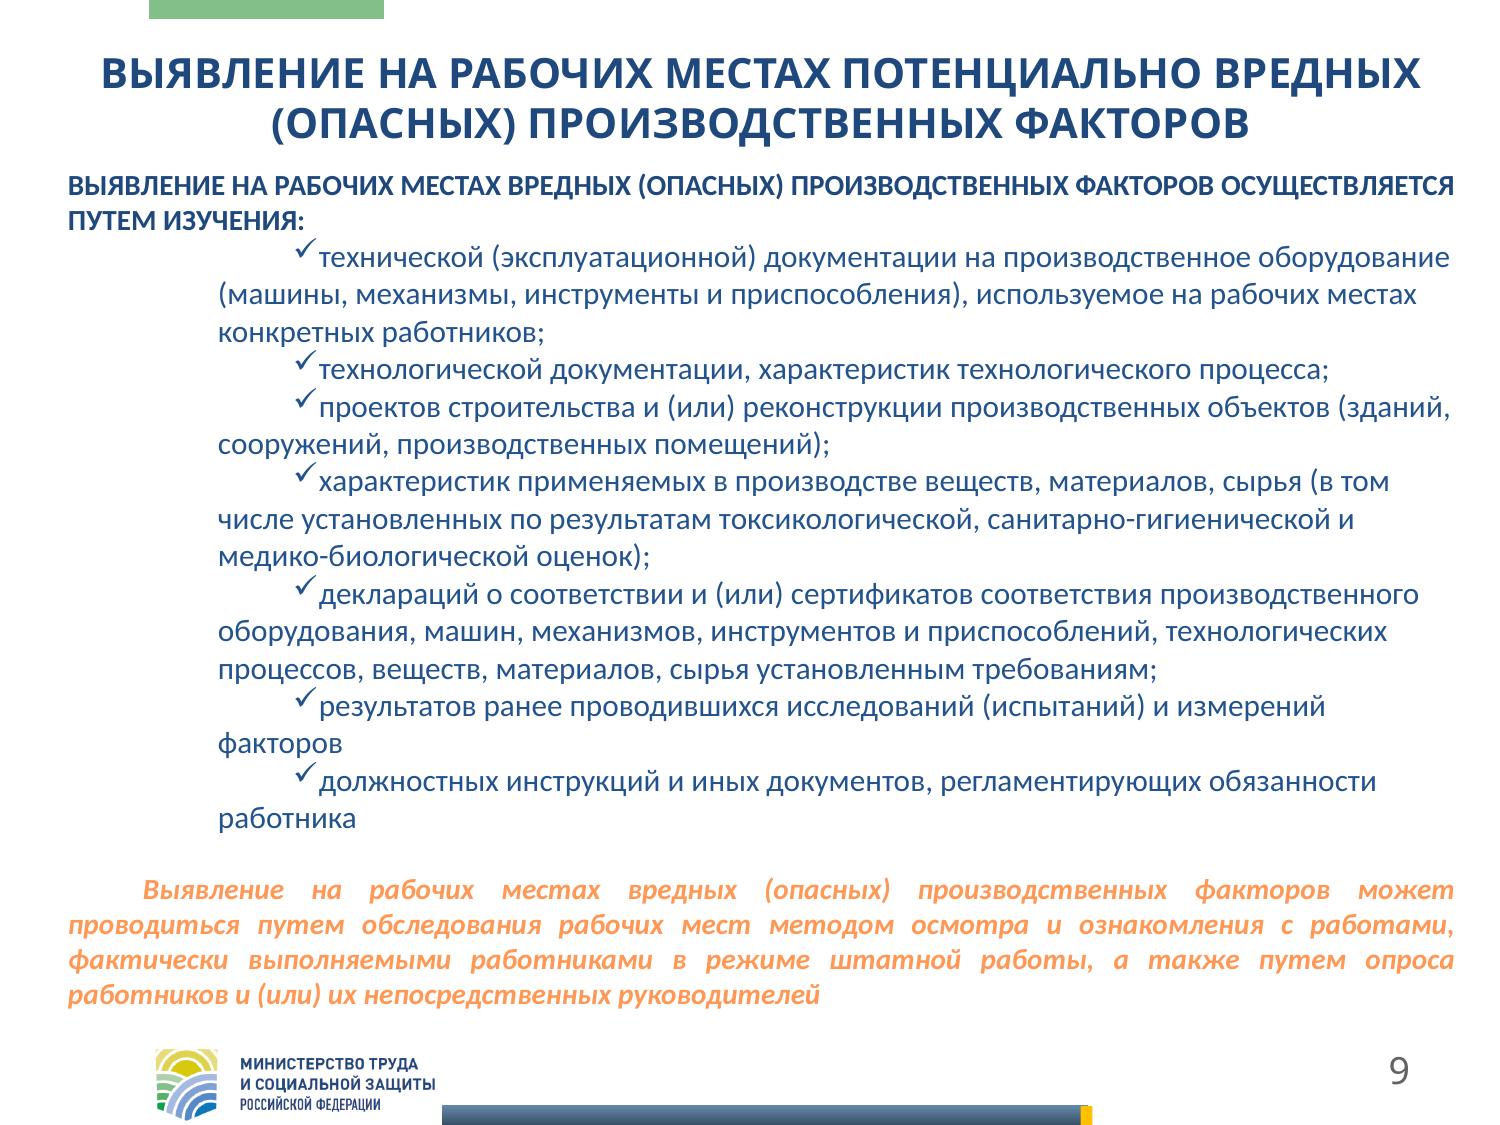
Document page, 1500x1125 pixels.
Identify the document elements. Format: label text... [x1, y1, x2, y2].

text_box ВЫЯВЛЕНИЕ НА РАБОЧИХ МЕСТАХ ВРЕДНЫХ (ОПАСНЫХ) ПРОИЗВОДСТВЕННЫХ ФАКТОРОВ ОСУЩЕСТВЛЯЕТСЯ ПУТЕМ ИЗУЧЕНИЯ: технической (эксплуатационной) документации на производственное оборудование (машины, механизмы, инструменты и приспособления), используемое на рабочих местах конкретных работников; технологической документации, характеристик технологического процесса; проектов строительства и (или) реконструкции производственных объектов (зданий, сооружений, производственных помещений); характеристик применяемых в производстве веществ, материалов, сырья (в том числе установленных по результатам токсикологической, санитарно-гигиенической и медико-биологической оценок); деклараций о соответствии и (или) сертификатов соответствия производственного оборудования, машин, механизмов, инструментов и приспособлений, технологических процессов, веществ, материалов, сырья установленным требованиям; результатов ранее проводившихся исследований (испытаний) и измерений факторов должностных инструкций и иных документов, регламентирующих обязанности работника Выявление на рабочих местах вредных (опасных) производственных факторов может проводиться путем обследования рабочих мест методом осмотра и ознакомления с работами, фактически выполняемыми работниками в режиме штатной работы, а также путем опроса работников и (или) их непосредственных руководителей [53, 158, 1471, 1018]
slide_number 9 [1074, 1042, 1425, 1103]
text_box [448, 1105, 1079, 1125]
picture [147, 1043, 444, 1125]
text_box [1079, 1104, 1094, 1125]
picture [149, 0, 385, 19]
title ВЫЯВЛЕНИЕ НА РАБОЧИХ МЕСТАХ ПОТЕНЦИАЛЬНО ВРЕДНЫХ (ОПАСНЫХ) ПРОИЗВОДСТВЕННЫХ ФАКТОРОВ [74, 44, 1448, 150]
